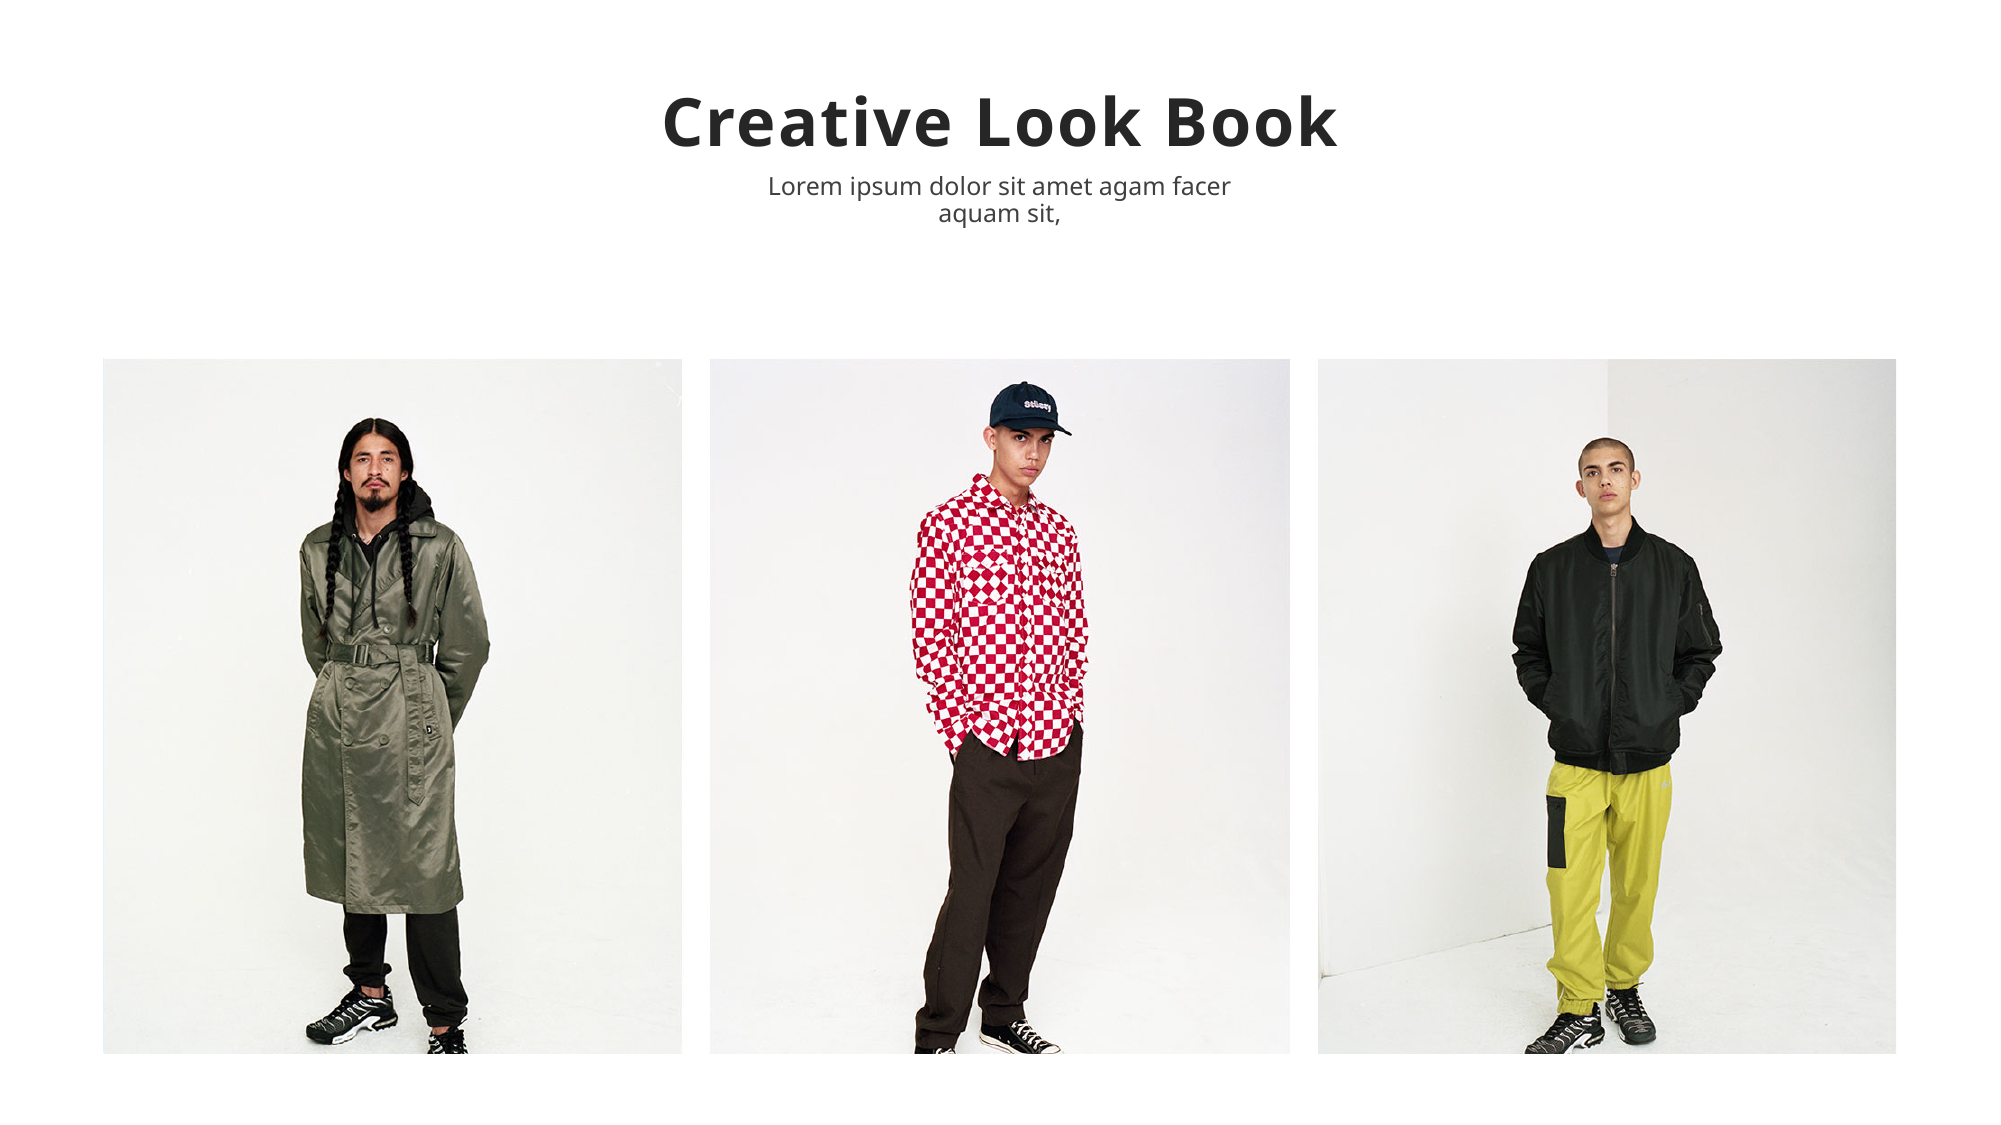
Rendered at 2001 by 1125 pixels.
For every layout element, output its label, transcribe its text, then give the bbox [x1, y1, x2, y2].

text_box Creative Look Book [621, 72, 1379, 167]
picture [103, 357, 1897, 1054]
text_box Lorem ipsum dolor sit amet agam facer aquam sit, [728, 166, 1272, 222]
